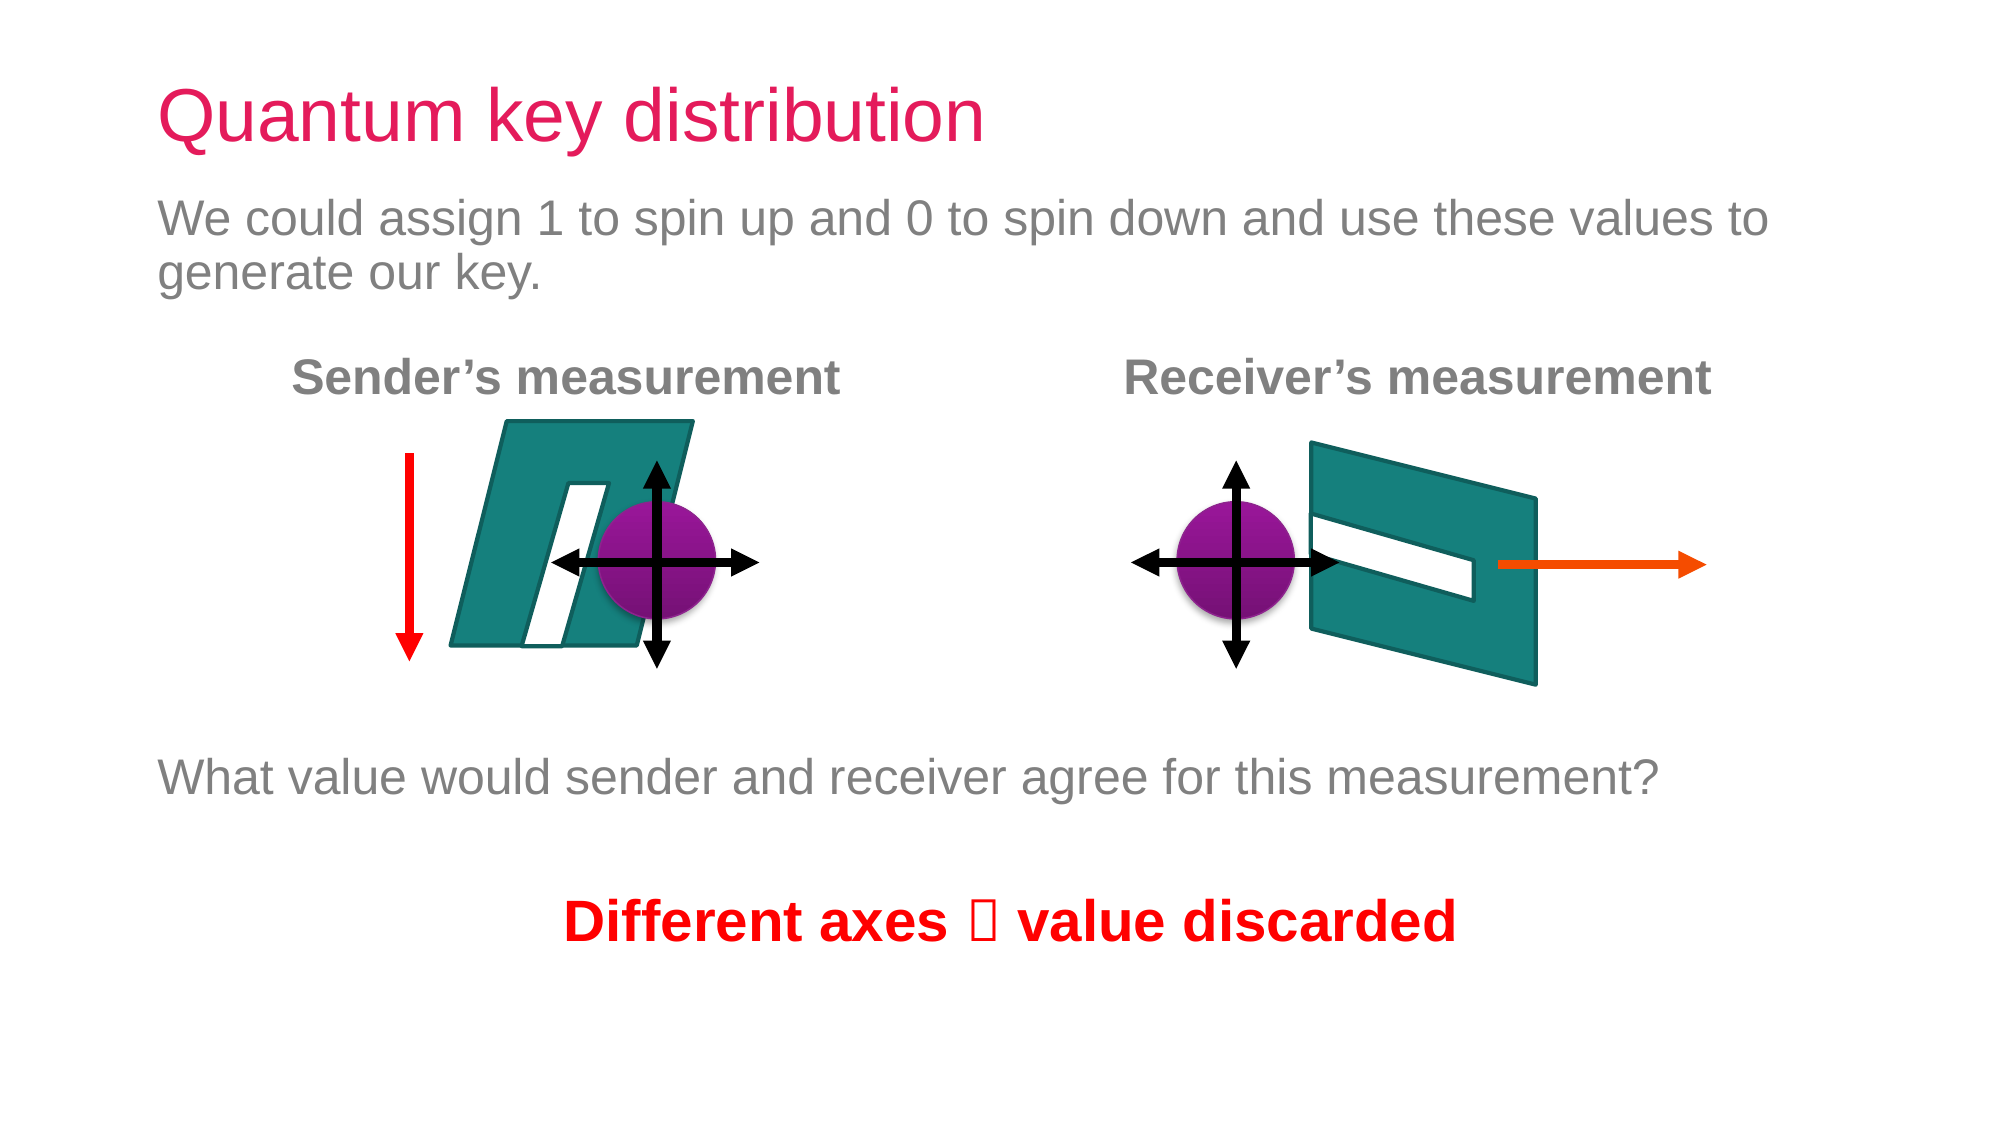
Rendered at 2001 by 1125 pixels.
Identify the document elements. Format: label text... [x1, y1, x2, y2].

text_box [1301, 450, 1545, 677]
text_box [450, 420, 694, 647]
title Quantum key distribution [157, 66, 1872, 218]
text_box [1176, 567, 1229, 620]
text_box [699, 567, 716, 603]
text_box What value would sender and receiver agree for this measurement? [157, 750, 1863, 987]
text_box [1241, 567, 1295, 620]
text_box Different axes  value discarded [530, 899, 1492, 1053]
text_box We could assign 1 to spin up and 0 to spin down and use these values to generate our key. [157, 191, 1863, 558]
